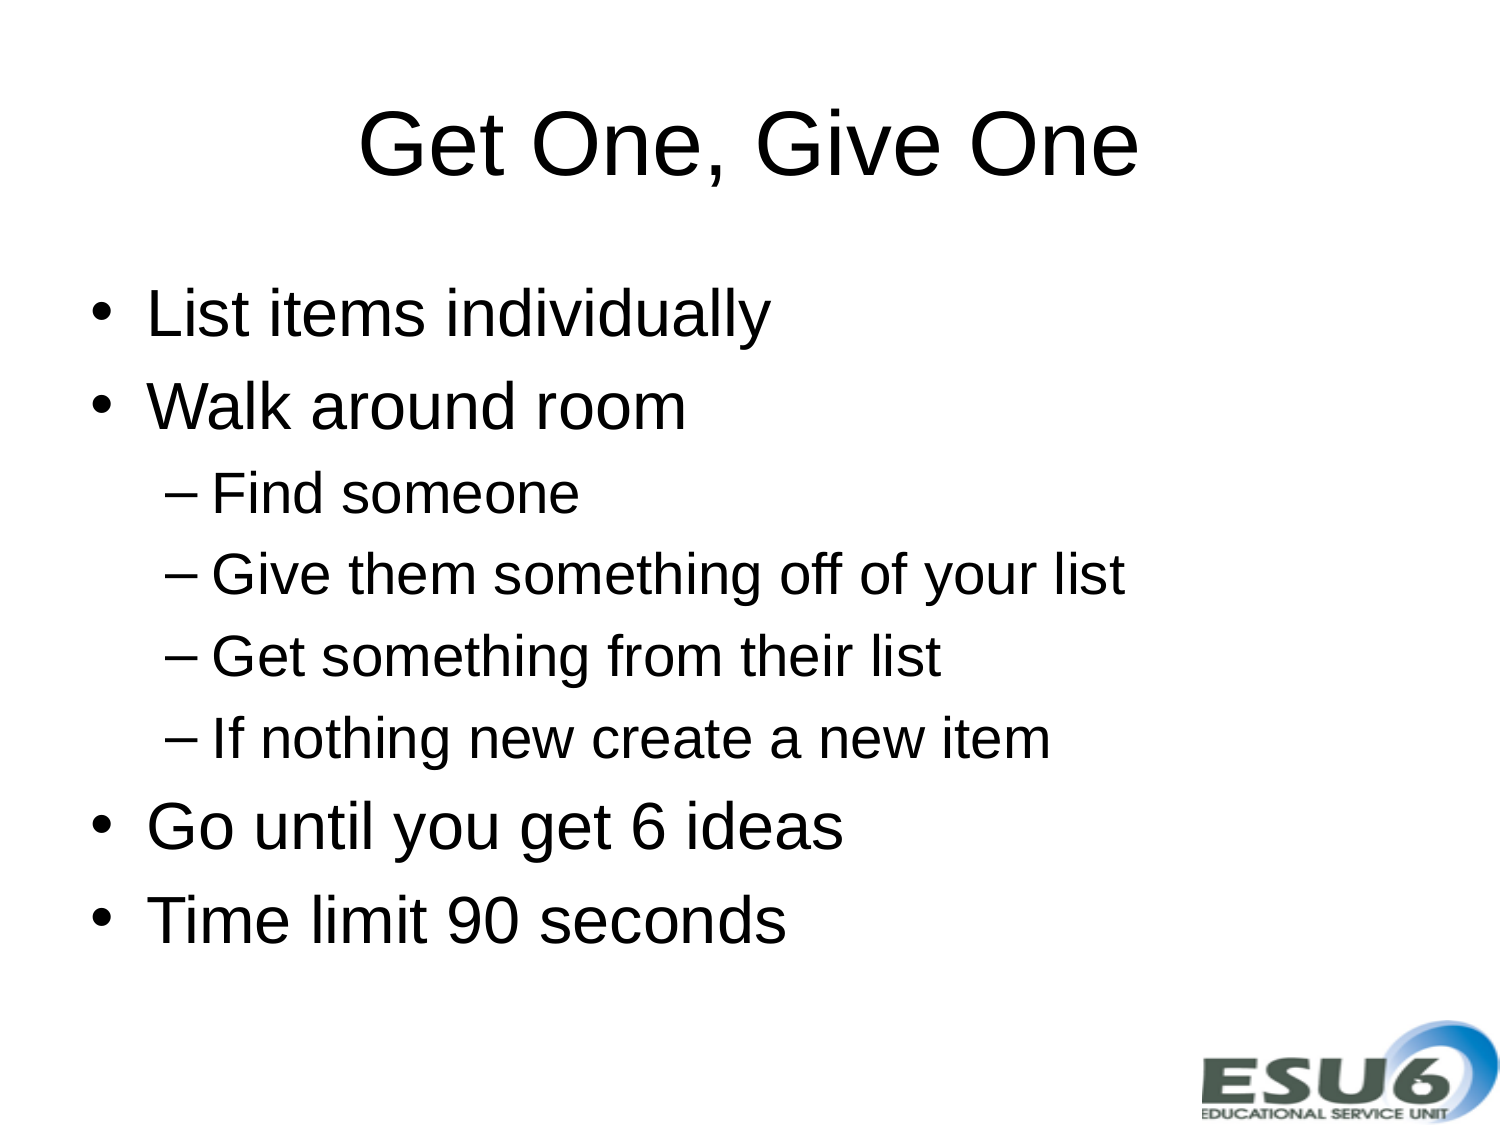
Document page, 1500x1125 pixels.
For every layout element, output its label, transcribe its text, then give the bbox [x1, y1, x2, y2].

title Get One, Give One [75, 45, 1425, 233]
list List items individually Walk around room Find someone Give them something off of your list Get something from their list If nothing new create a new item Go until you get 6 ideas Time limit 90 seconds [75, 262, 1425, 1005]
picture [1202, 1020, 1500, 1125]
